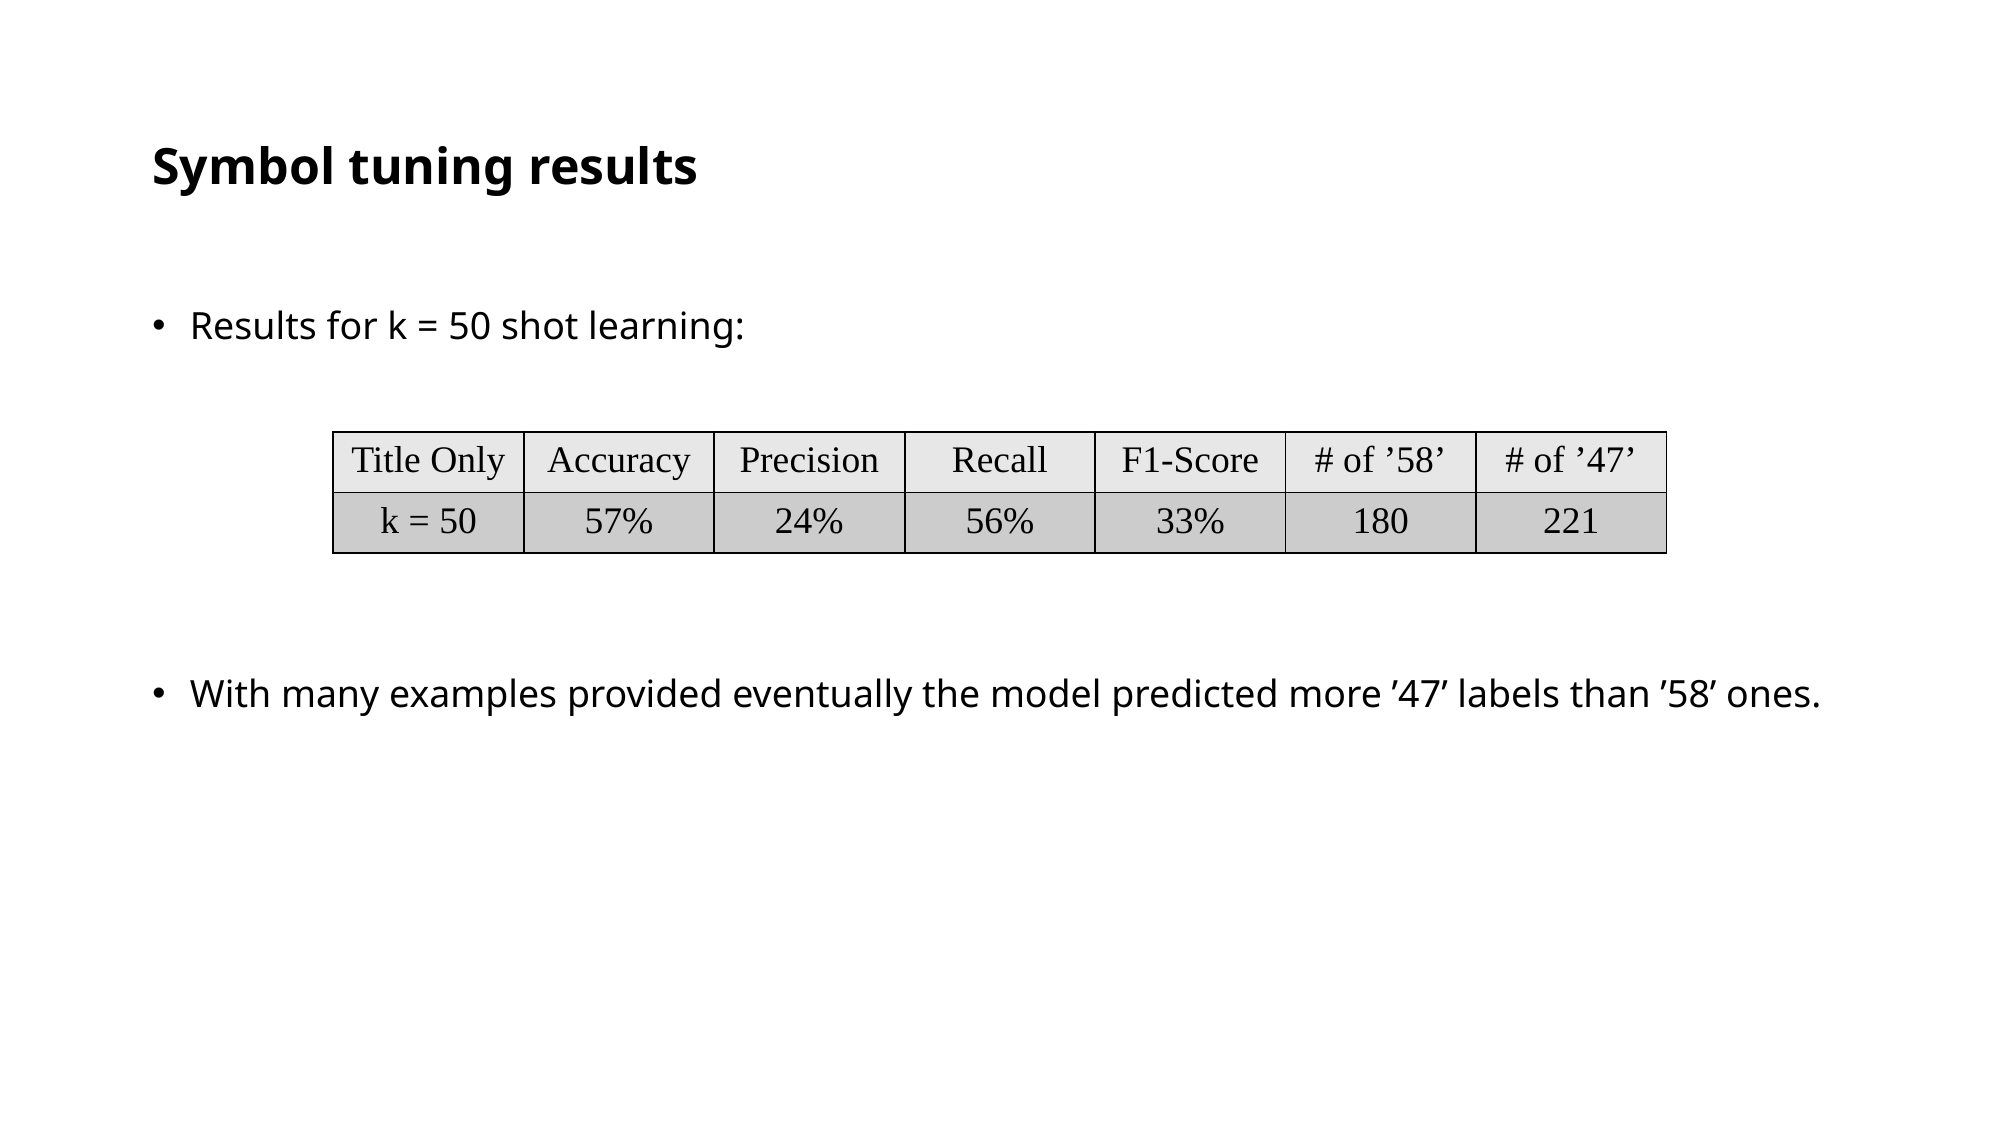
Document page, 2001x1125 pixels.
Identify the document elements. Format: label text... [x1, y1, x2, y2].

table_cell 56% [906, 493, 1094, 552]
title Symbol tuning results [137, 59, 1863, 278]
table_header Recall [906, 433, 1094, 492]
list Results for k = 50 shot learning: With many examples provided eventually the model predicted more ’47’ labels than ’58’ ones. [137, 299, 1863, 1014]
table_header # of ’47’ [1477, 433, 1666, 492]
table_header # of ’58’ [1286, 433, 1475, 492]
table_cell k = 50 [334, 493, 523, 552]
table_header Precision [715, 433, 904, 492]
table_header F1-Score [1096, 433, 1285, 492]
table_header Title Only [334, 433, 523, 492]
table_cell 57% [525, 493, 713, 552]
table_cell 180 [1286, 493, 1475, 552]
table_cell 24% [715, 493, 904, 552]
table_cell 221 [1477, 493, 1666, 552]
table_cell 33% [1096, 493, 1285, 552]
table_header Accuracy [525, 433, 713, 492]
